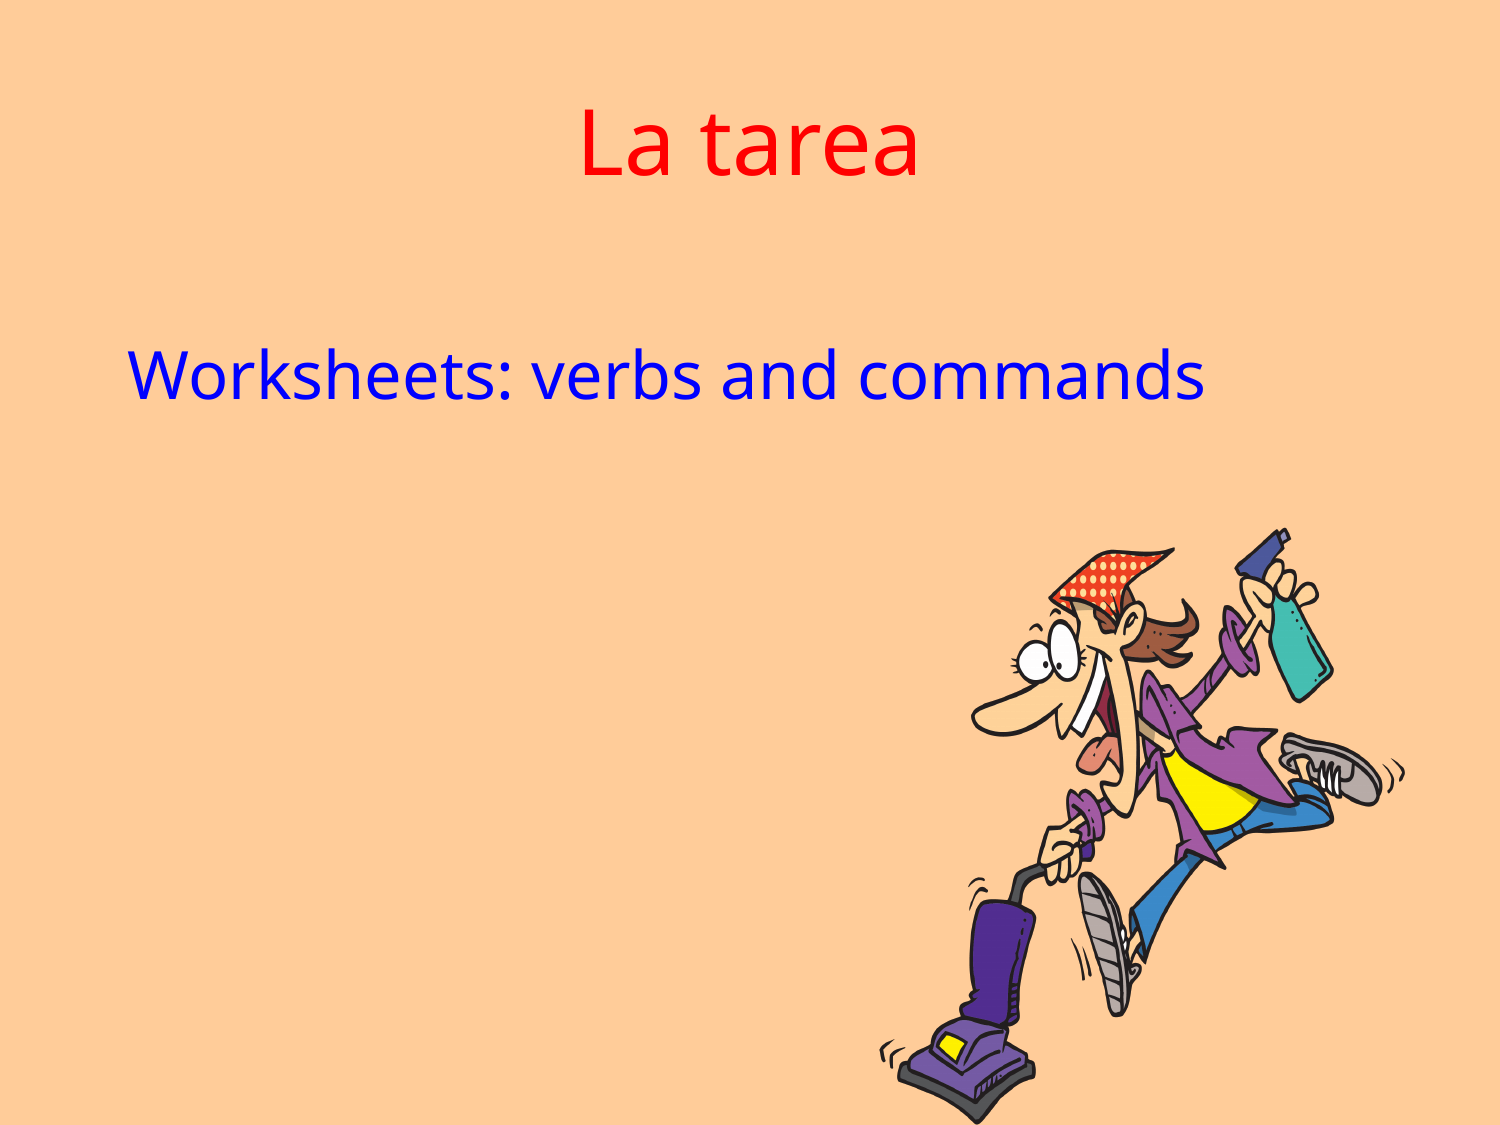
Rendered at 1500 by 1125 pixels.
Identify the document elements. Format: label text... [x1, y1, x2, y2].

picture [879, 526, 1406, 1125]
list Worksheets: verbs and commands [112, 324, 1388, 1000]
title La tarea [112, 99, 1388, 288]
